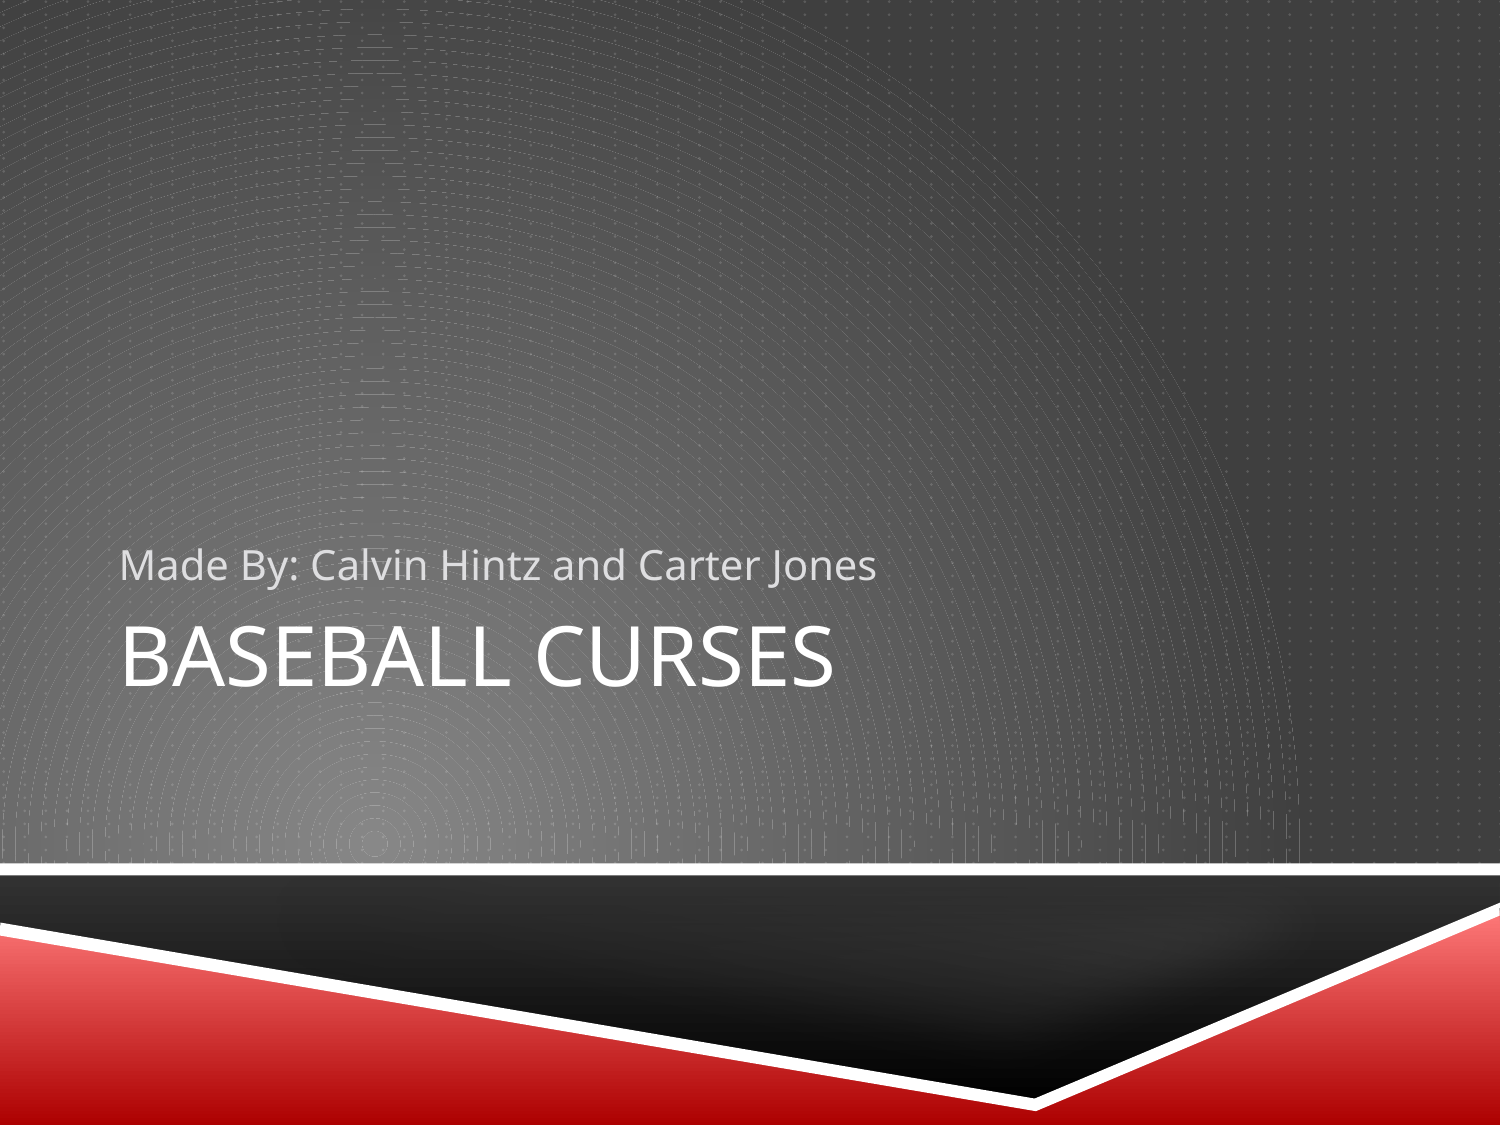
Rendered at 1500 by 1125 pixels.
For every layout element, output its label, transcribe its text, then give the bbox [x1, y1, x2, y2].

list Made By: Calvin Hintz and Carter Jones [118, 350, 1394, 597]
title Baseball Curses [118, 597, 1394, 820]
